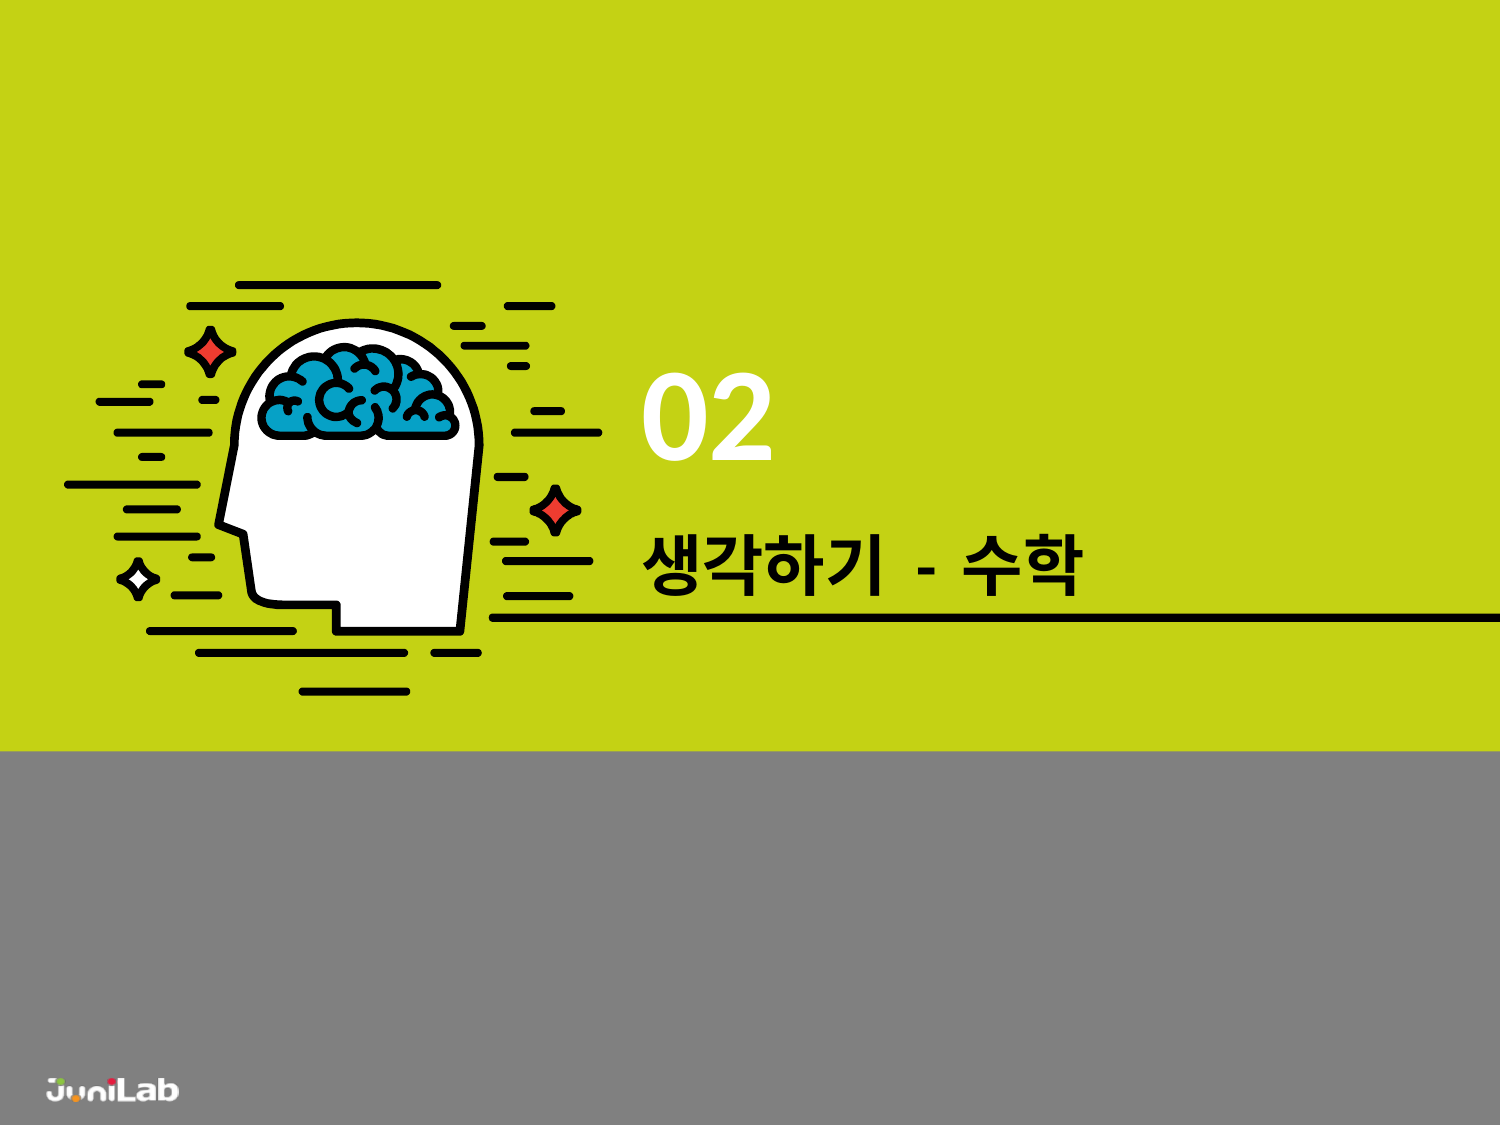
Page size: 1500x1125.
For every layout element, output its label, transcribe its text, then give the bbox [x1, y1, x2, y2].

picture [46, 1077, 180, 1102]
text_box 생각하기 - 수학 [626, 515, 1500, 612]
text_box 02 [626, 319, 1134, 495]
